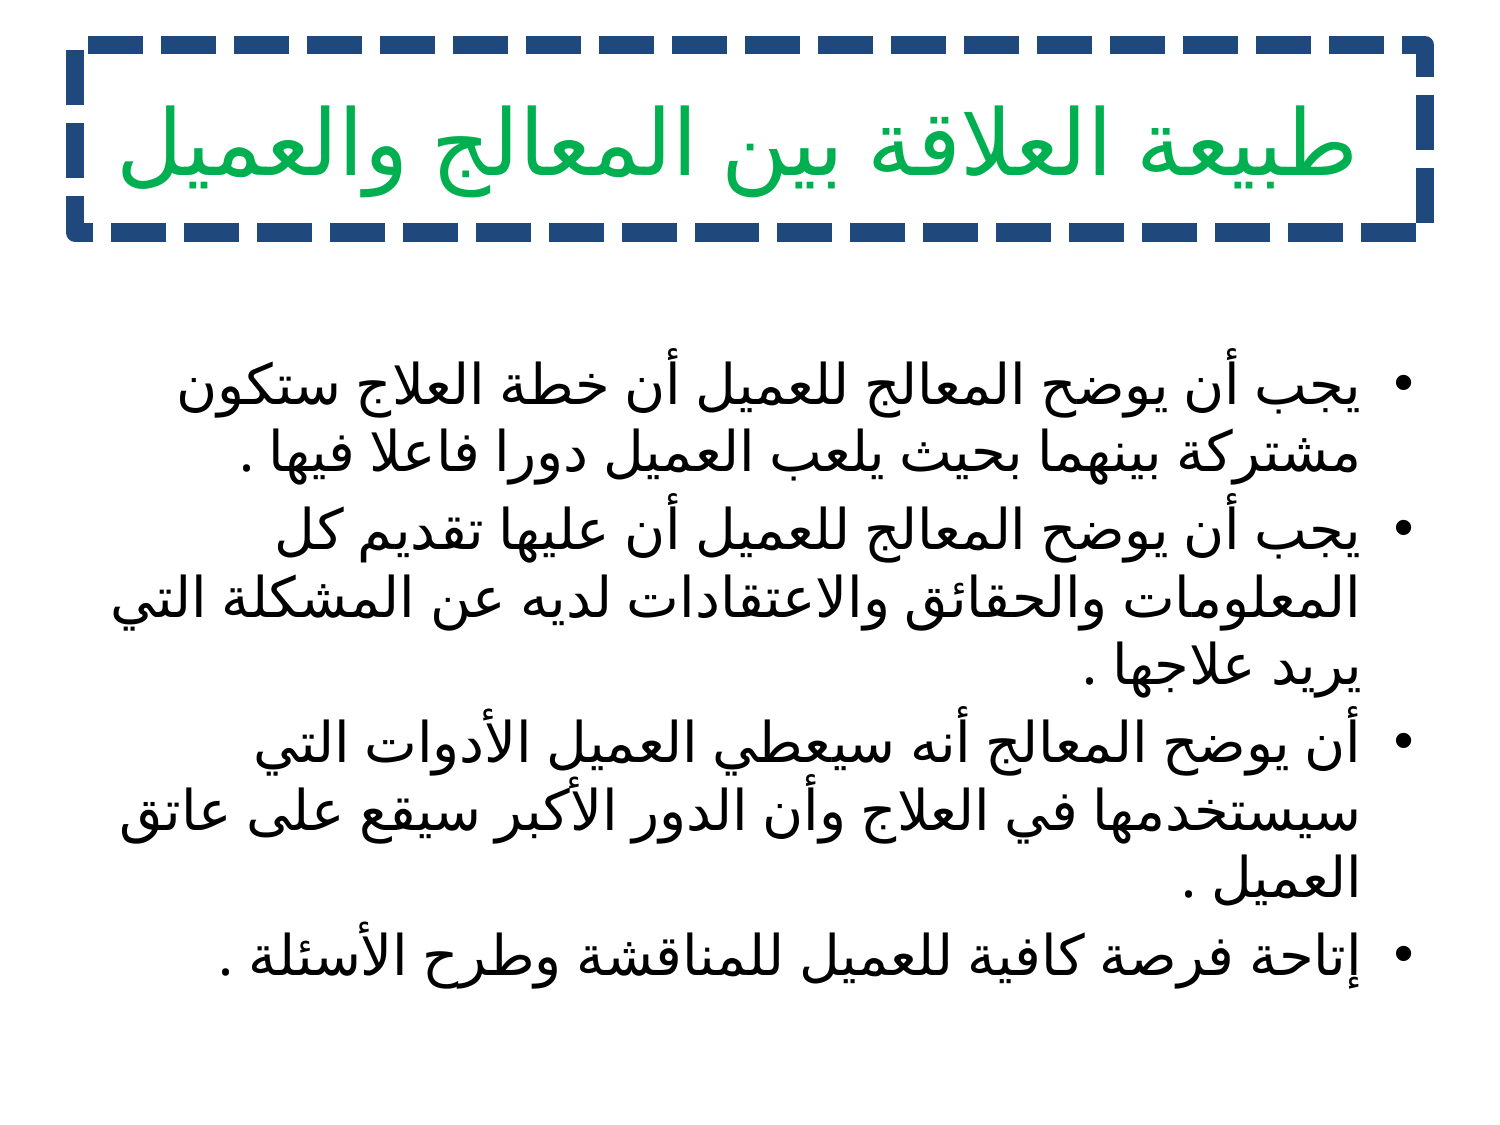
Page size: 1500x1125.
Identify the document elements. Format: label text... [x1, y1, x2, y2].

list يجب أن يوضح المعالج للعميل أن خطة العلاج ستكون مشتركة بينهما بحيث يلعب العميل دورا فاعلا فيها . يجب أن يوضح المعالج للعميل أن عليها تقديم كل المعلومات والحقائق والاعتقادات لديه عن المشكلة التي يريد علاجها . أن يوضح المعالج أنه سيعطي العميل الأدوات التي سيستخدمها في العلاج وأن الدور الأكبر سيقع على عاتق العميل . إتاحة فرصة كافية للعميل للمناقشة وطرح الأسئلة . [75, 262, 1425, 1005]
title طبيعة العلاقة بين المعالج والعميل [75, 45, 1425, 233]
